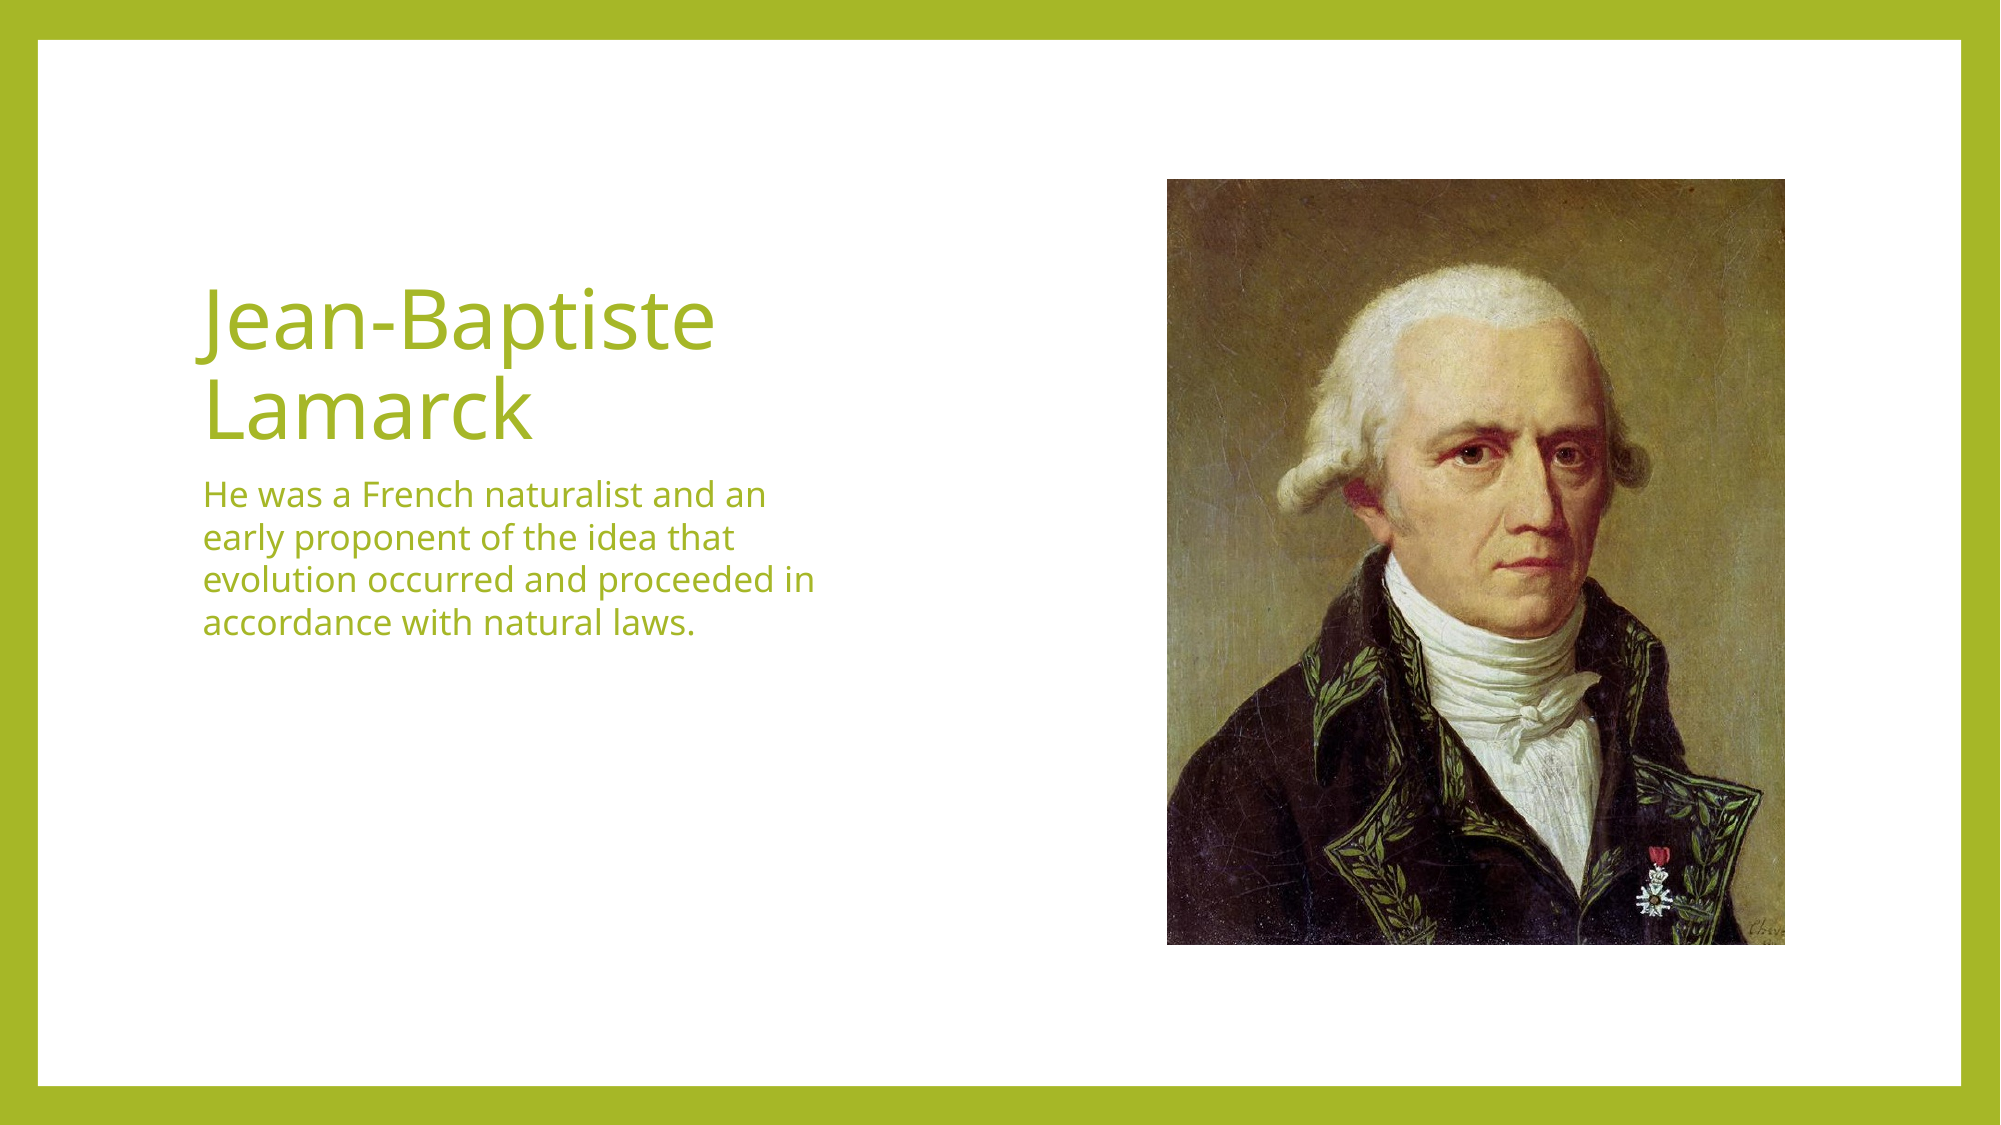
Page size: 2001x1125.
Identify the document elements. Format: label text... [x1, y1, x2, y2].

title Jean-Baptiste Lamarck [187, 179, 833, 464]
list He was a French naturalist and an early proponent of the idea that evolution occurred and proceeded in accordance with natural laws. [187, 464, 833, 960]
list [1167, 179, 1785, 946]
